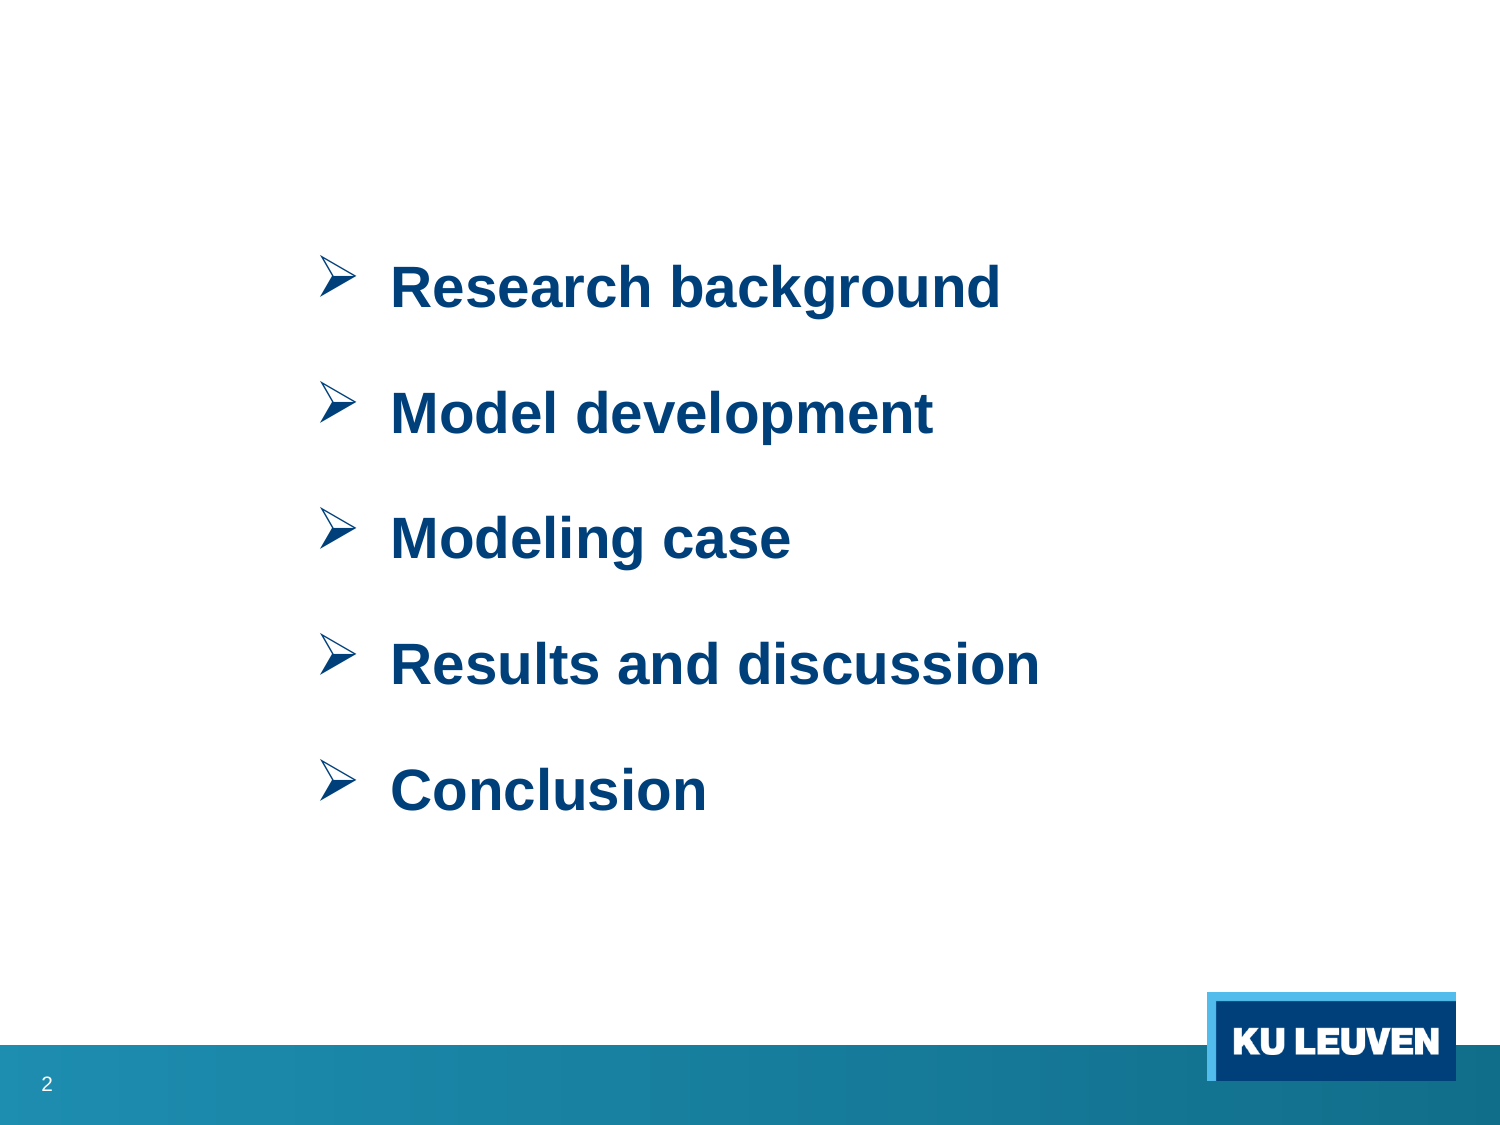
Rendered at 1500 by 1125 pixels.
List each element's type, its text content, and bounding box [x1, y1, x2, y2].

text_box Research background Model development Modeling case Results and discussion Conclusion [301, 206, 1272, 830]
picture [1207, 992, 1456, 1081]
text_box 2 [0, 1070, 53, 1106]
